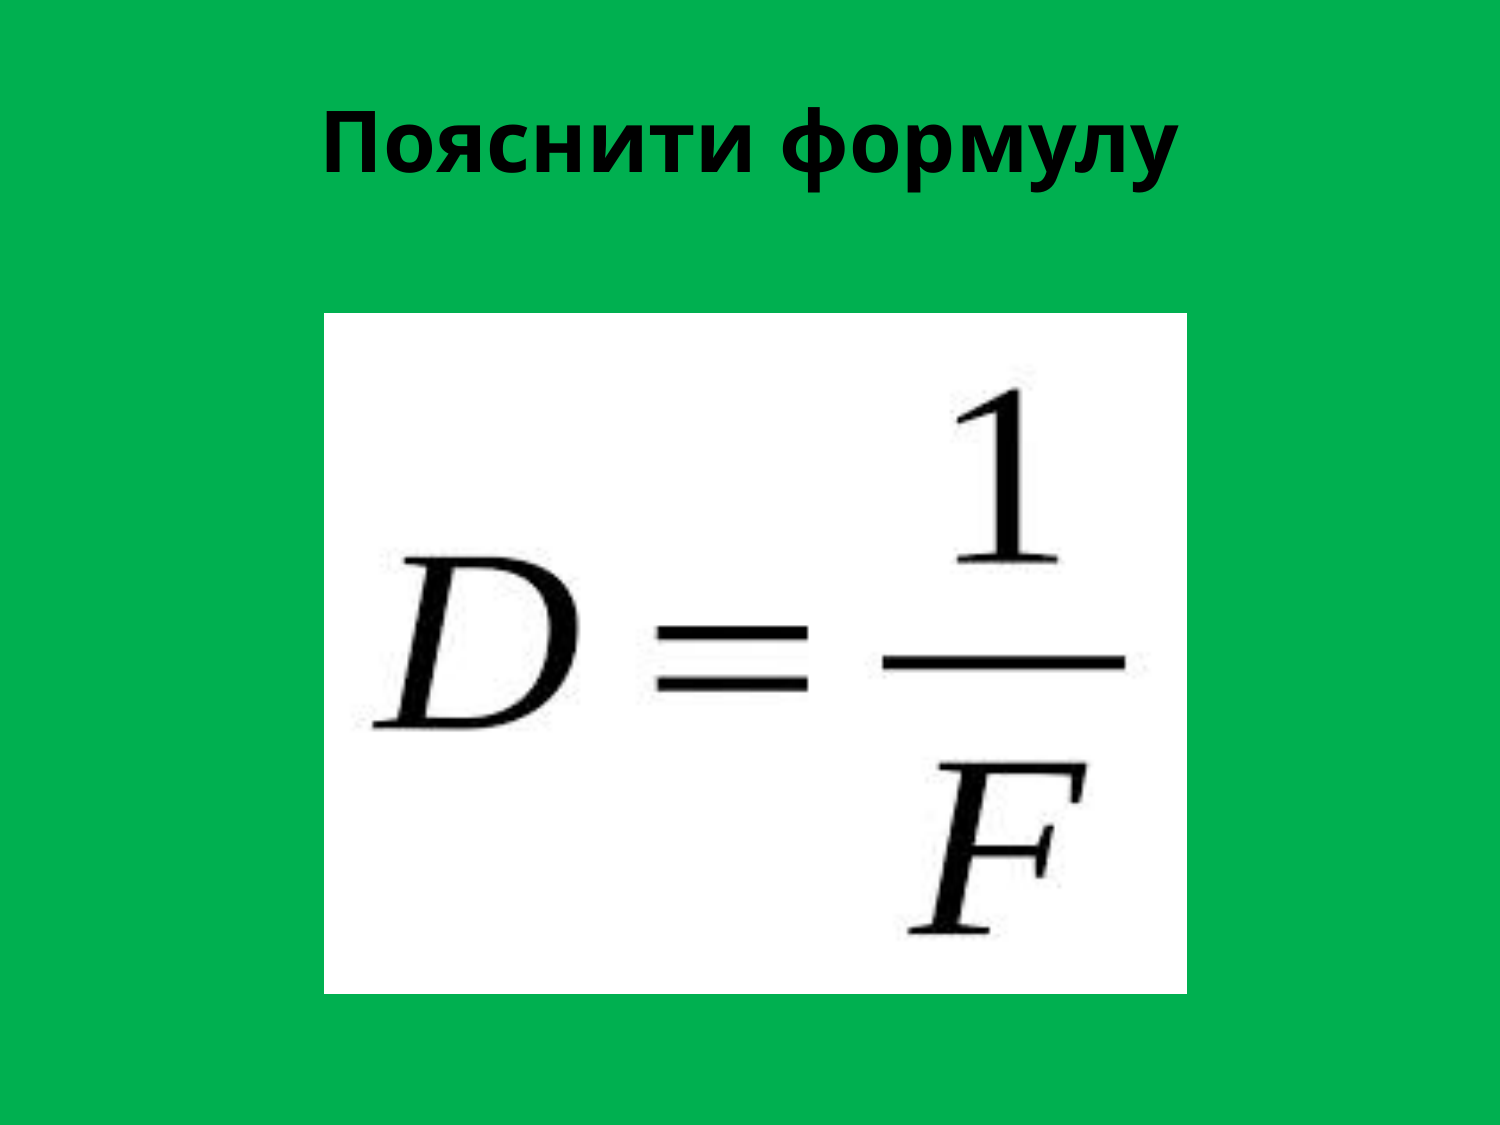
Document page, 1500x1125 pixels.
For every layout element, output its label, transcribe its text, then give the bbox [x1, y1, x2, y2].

title Пояснити формулу [75, 45, 1425, 233]
picture [324, 313, 1188, 994]
